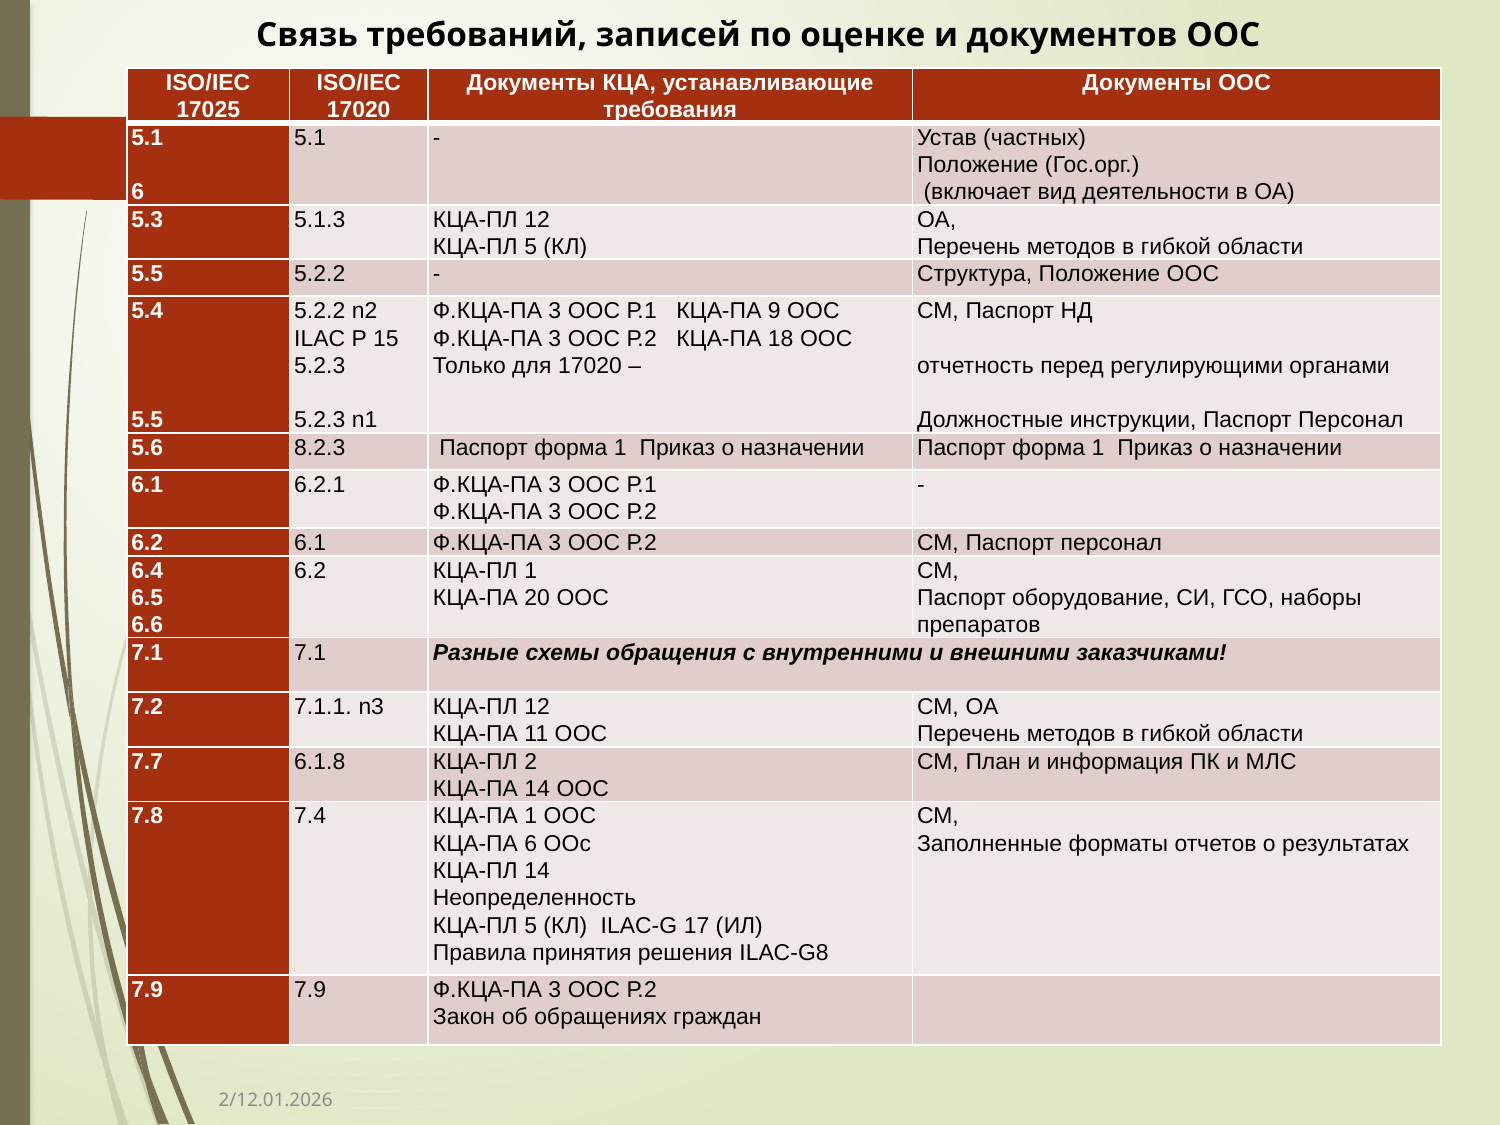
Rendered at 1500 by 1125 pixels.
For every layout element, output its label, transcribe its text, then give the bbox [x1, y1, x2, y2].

table_cell СМ, ОА Перечень методов в гибкой области [913, 693, 1440, 746]
table_cell Ф.КЦА-ПА 3 ООС Р.2 [429, 529, 912, 555]
table_cell 7.9 [290, 976, 427, 1044]
table_cell 5.1 6 [128, 126, 289, 204]
table_cell Структура, Положение ООС [913, 260, 1440, 295]
table_cell 6.2.1 [290, 471, 427, 527]
table_cell Ф.КЦА-ПА 3 ООС Р.2 Закон об обращениях граждан [429, 976, 912, 1044]
table_cell 6.1 [128, 471, 289, 527]
table_cell КЦА-ПЛ 12 КЦА-ПЛ 5 (КЛ) [429, 206, 912, 258]
text_box Связь требований, записей по оценке и документов ООС [241, 5, 1293, 61]
table_cell - [913, 471, 1440, 527]
table_cell Устав (частных) Положение (Гос.орг.) (включает вид деятельности в ОА) [913, 126, 1440, 204]
table_cell 5.1.3 [290, 206, 427, 258]
table_cell 6.4 6.5 6.6 [128, 557, 289, 637]
table_cell 7.2 [128, 693, 289, 746]
table_cell КЦА-ПЛ 2 КЦА-ПА 14 ООС [429, 748, 912, 801]
table_cell СМ, План и информация ПК и МЛС [913, 748, 1440, 801]
table_cell 6.1.8 [290, 748, 427, 801]
table_cell Разные схемы обращения с внутренними и внешними заказчиками! [429, 638, 1440, 691]
table_cell 8.2.3 [290, 434, 427, 469]
table_cell 5.2.2 n2 ILAC P 15 5.2.3 5.2.3 n1 [290, 297, 427, 432]
table_cell Ф.КЦА-ПА 3 ООС Р.1 КЦА-ПА 9 ООС Ф.КЦА-ПА 3 ООС Р.2 КЦА-ПА 18 ООС Только для 17020 – [429, 297, 912, 432]
table_cell 7.1 [290, 638, 427, 691]
table_cell 5.5 [128, 260, 289, 295]
table_cell 7.1 [128, 638, 289, 691]
table_cell Паспорт форма 1 Приказ о назначении [429, 434, 912, 469]
table_cell Паспорт форма 1 Приказ о назначении [913, 434, 1440, 469]
table_cell 5.6 [128, 434, 289, 469]
table_cell КЦА-ПА 1 ООС КЦА-ПА 6 ООс КЦА-ПЛ 14 Неопределенность КЦА-ПЛ 5 (КЛ) ILAC-G 17 (ИЛ) Правила принятия решения ILAC-G8 [429, 802, 912, 974]
table_cell 7.7 [128, 748, 289, 801]
table_cell 7.4 [290, 802, 427, 974]
table_cell ОА, Перечень методов в гибкой области [913, 206, 1440, 258]
table_cell [913, 976, 1440, 1044]
table_cell КЦА-ПЛ 1 КЦА-ПА 20 ООС [429, 557, 912, 637]
table_cell - [429, 260, 912, 295]
table_cell Ф.КЦА-ПА 3 ООС Р.1 Ф.КЦА-ПА 3 ООС Р.2 [429, 471, 912, 527]
table_cell СМ, Паспорт персонал [913, 529, 1440, 555]
table_cell 7.1.1. n3 [290, 693, 427, 746]
table_cell - [429, 126, 912, 204]
table_header ISO/IEC 17025 [128, 69, 289, 120]
table_cell 6.2 [290, 557, 427, 637]
table_header Документы ООС [913, 69, 1440, 120]
table_cell 6.2 [128, 529, 289, 555]
table_cell 5.2.2 [290, 260, 427, 295]
table_cell 5.4 5.5 [128, 297, 289, 432]
table_cell СМ, Заполненные форматы отчетов о результатах [913, 802, 1440, 974]
table_header Документы КЦА, устанавливающие требования [429, 69, 912, 120]
table_cell 6.1 [290, 529, 427, 555]
table_cell 5.3 [128, 206, 289, 258]
table_cell КЦА-ПЛ 12 КЦА-ПА 11 ООС [429, 693, 912, 746]
table_header ISO/IEC 17020 [290, 69, 427, 120]
table_cell СМ, Паспорт НД отчетность перед регулирующими органами Должностные инструкции, Паспорт Персонал [913, 297, 1440, 432]
table_cell 5.1 [290, 126, 427, 204]
table_cell 7.9 [128, 976, 289, 1044]
table_cell СМ, Паспорт оборудование, СИ, ГСО, наборы препаратов [913, 557, 1440, 637]
text_box 2/12.01.2026 [203, 1079, 954, 1118]
table_cell 7.8 [128, 802, 289, 974]
